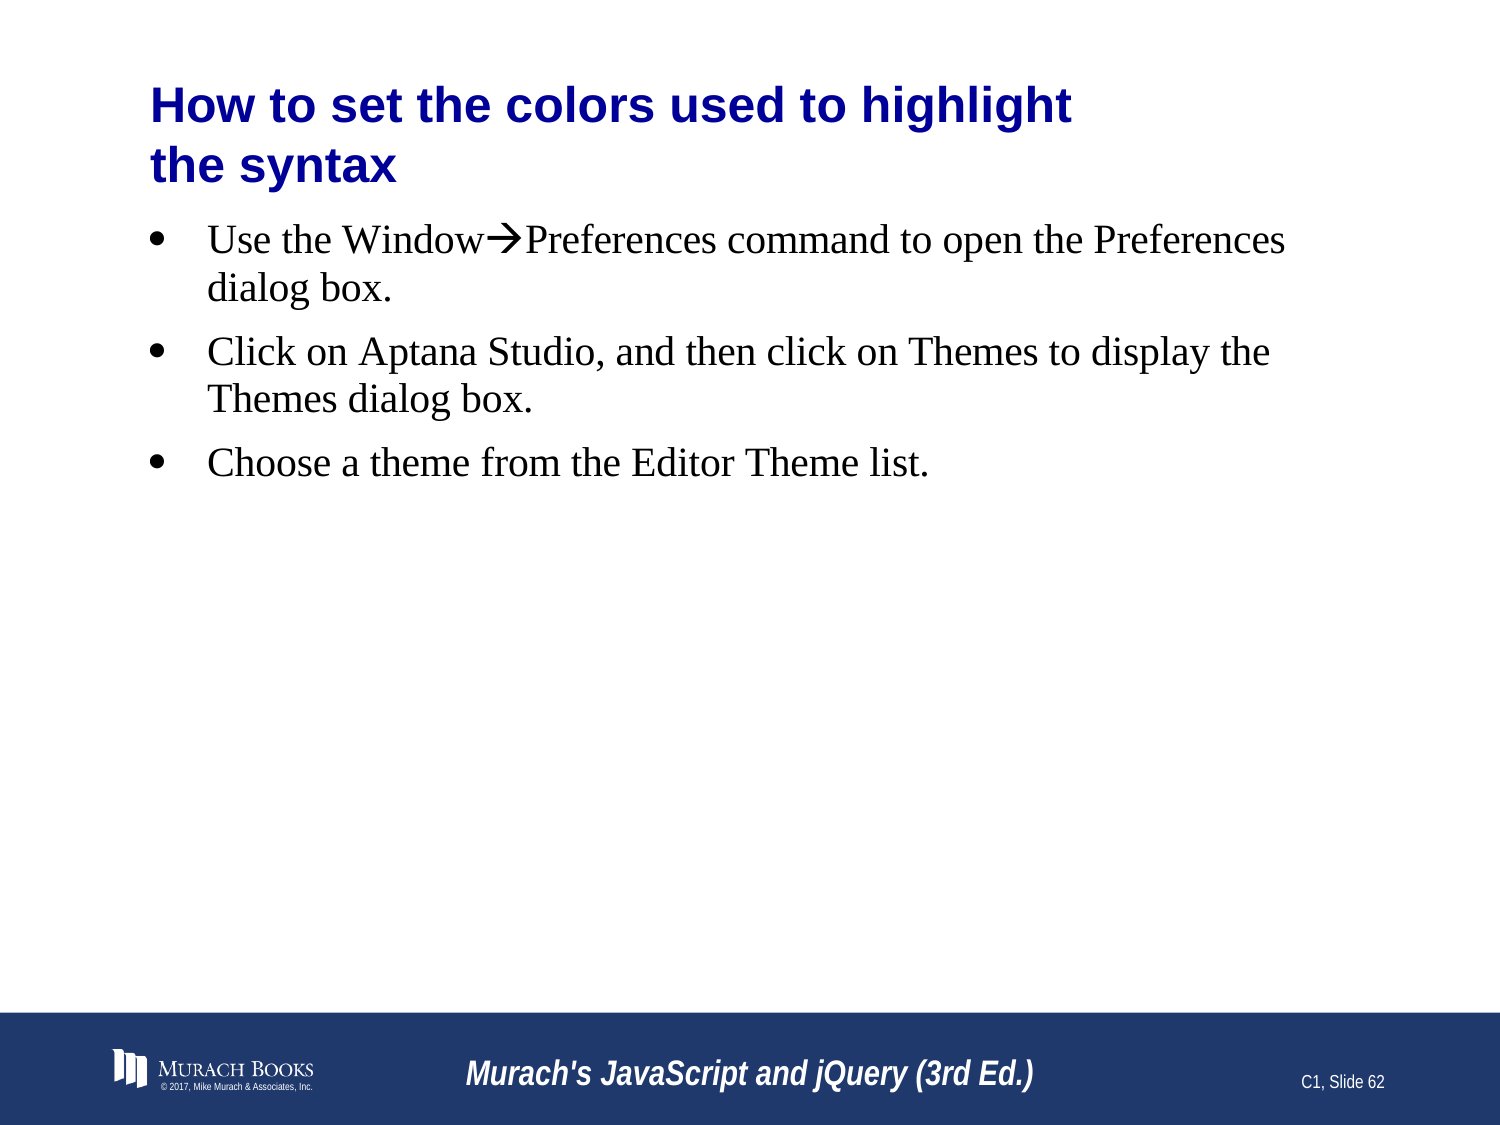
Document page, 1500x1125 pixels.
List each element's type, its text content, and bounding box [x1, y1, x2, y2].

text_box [149, 212, 1348, 499]
slide_number Murach's JavaScript and jQuery (3rd Ed.) [463, 1025, 1050, 1100]
slide_number C1, Slide 62 [1087, 1025, 1400, 1100]
title How to set the colors used to highlight the syntax [150, 102, 1350, 164]
footer © 2017, Mike Murach & Associates, Inc. [12, 1025, 463, 1100]
